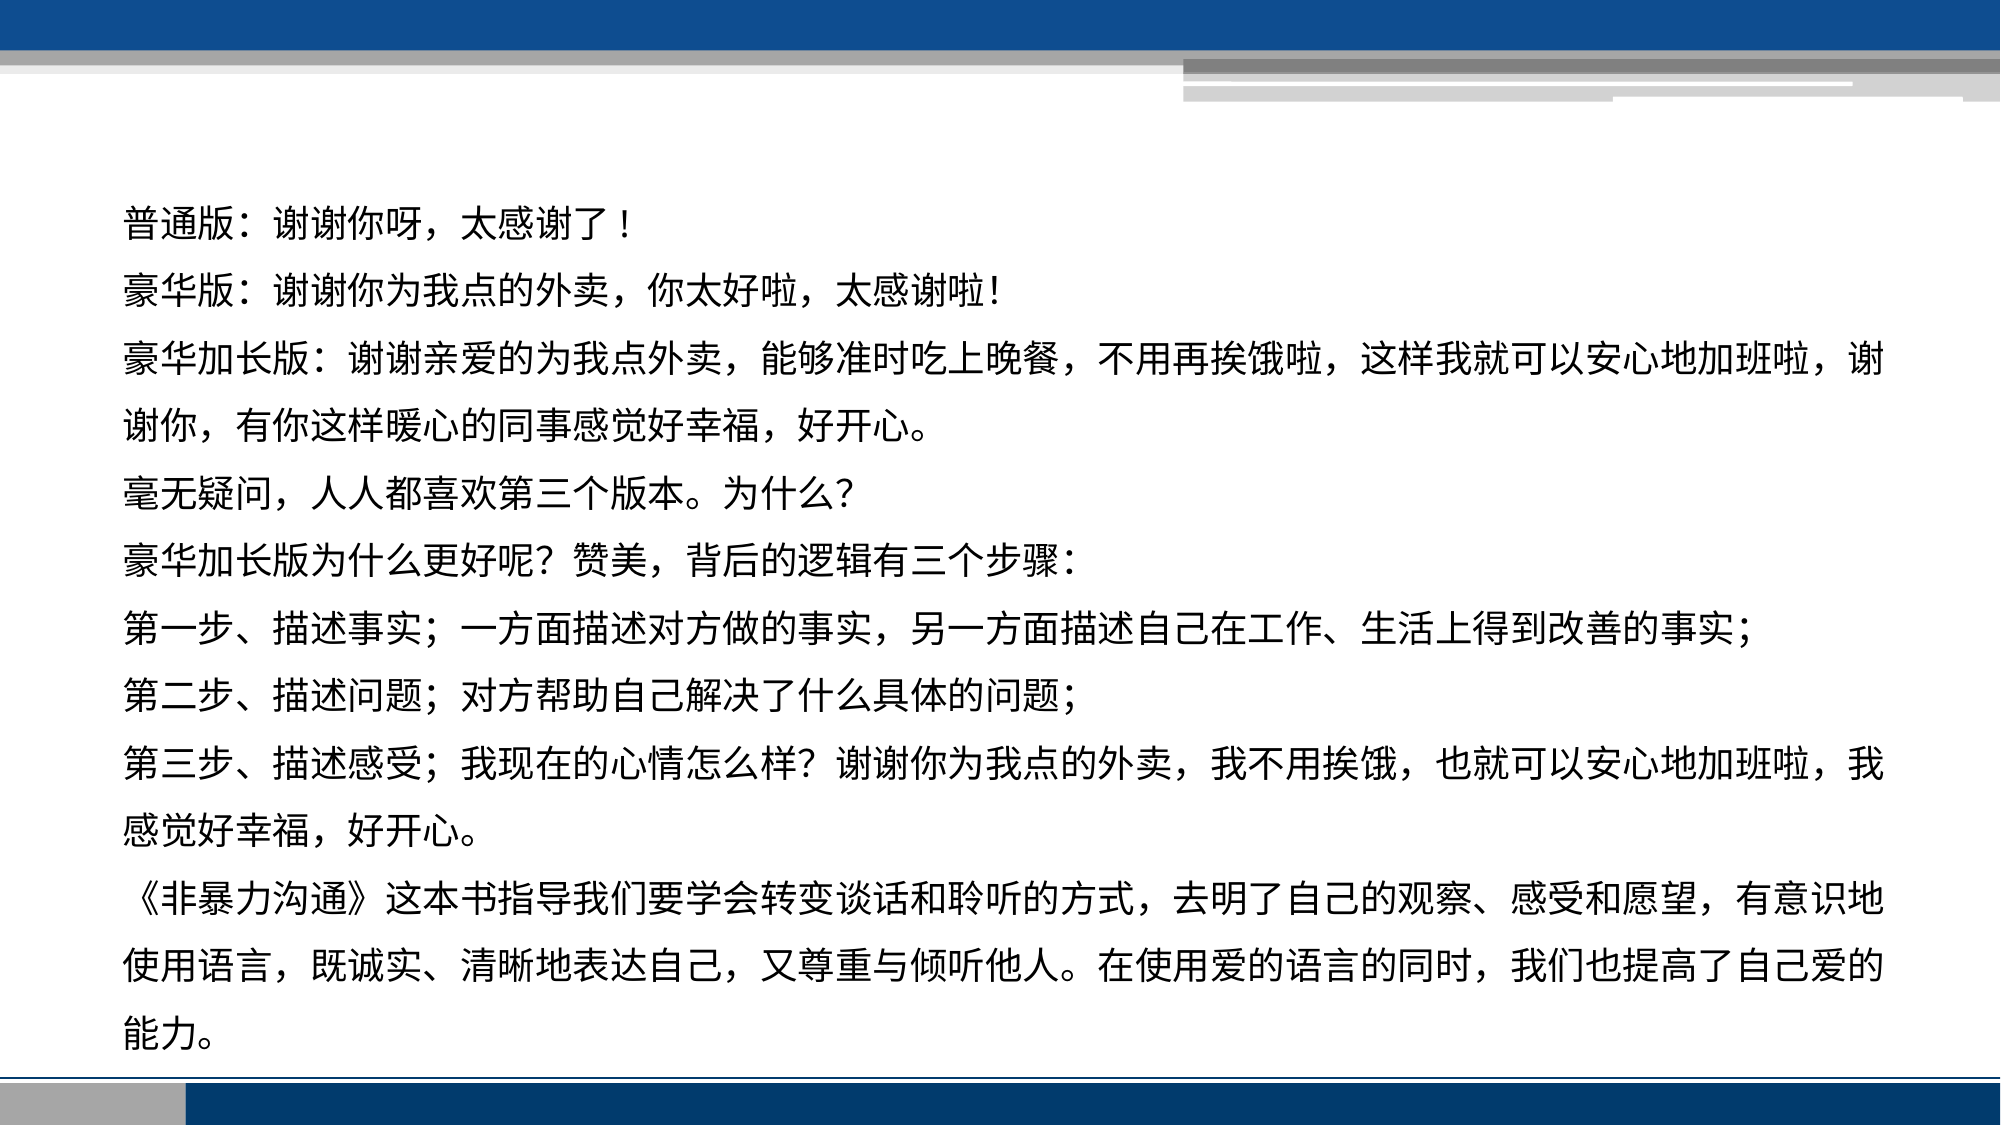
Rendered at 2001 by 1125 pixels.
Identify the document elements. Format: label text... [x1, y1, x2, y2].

text_box 普通版：谢谢你呀，太感谢了! 豪华版：谢谢你为我点的外卖，你太好啦，太感谢啦！ 豪华加长版：谢谢亲爱的为我点外卖，能够准时吃上晚餐，不用再挨饿啦，这样我就可以安心地加班啦，谢谢你，有你这样暖心的同事感觉好幸福，好开心。 毫无疑问，人人都喜欢第三个版本。为什么？ 豪华加长版为什么更好呢？赞美，背后的逻辑有三个步骤： 第一步、描述事实；一方面描述对方做的事实，另一方面描述自己在工作、生活上得到改善的事实； 第二步、描述问题；对方帮助自己解决了什么具体的问题； 第三步、描述感受；我现在的心情怎么样？谢谢你为我点的外卖，我不用挨饿，也就可以安心地加班啦，我感觉好幸福，好开心。 《非暴力沟通》这本书指导我们要学会转变谈话和聆听的方式，去明了自己的观察、感受和愿望，有意识地使用语言，既诚实、清晰地表达自己，又尊重与倾听他人。在使用爱的语言的同时，我们也提高了自己爱的能力。 [108, 169, 1914, 1062]
